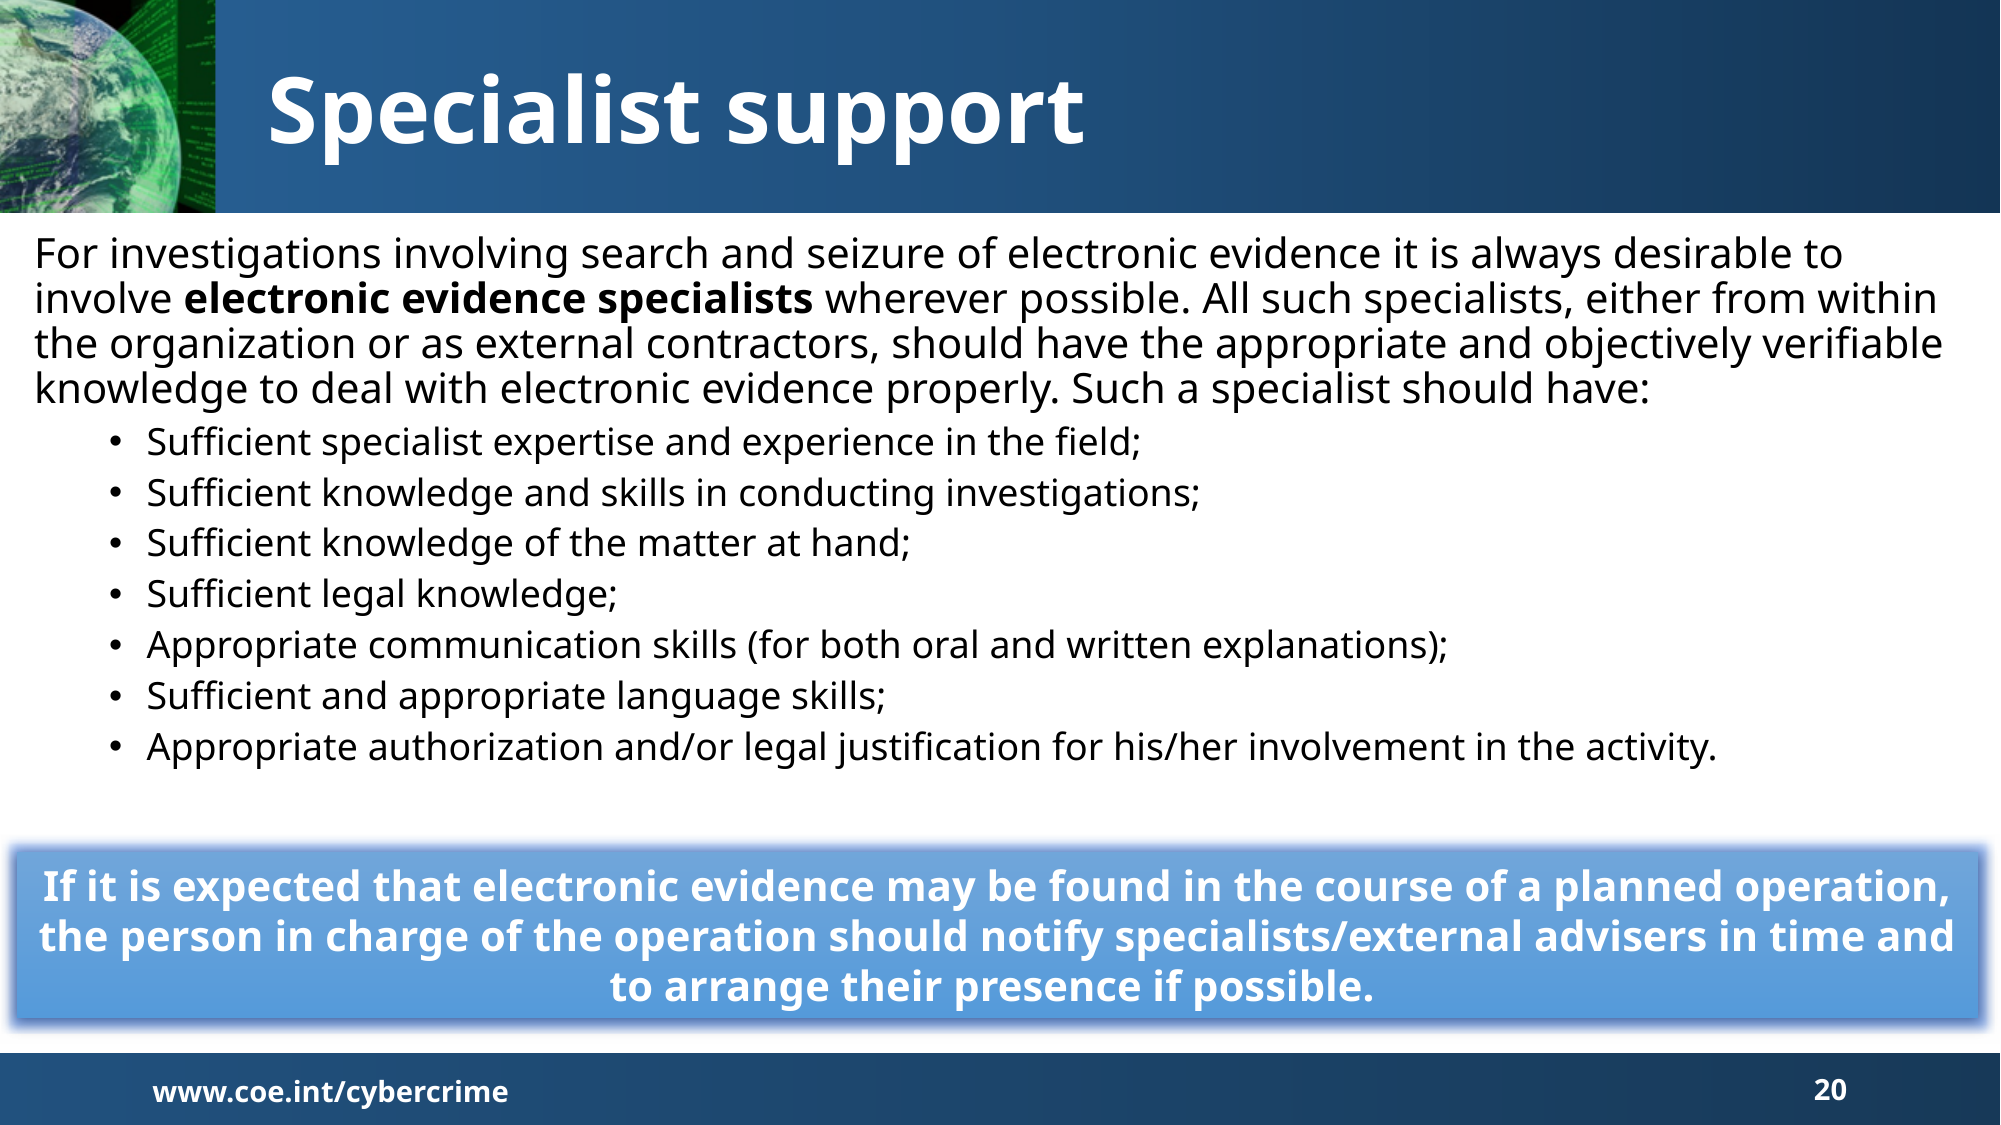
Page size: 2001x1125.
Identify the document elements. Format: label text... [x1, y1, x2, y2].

text_box If it is expected that electronic evidence may be found in the course of a planned operation, the person in charge of the operation should notify specialists/external advisers in time and to arrange their presence if possible. [17, 852, 1978, 1018]
slide_number www.coe.int/cybercrime [137, 1061, 588, 1121]
picture [0, 0, 2000, 213]
title Specialist support [252, 39, 1978, 189]
slide_number 20 [1412, 1061, 1863, 1121]
list For investigations involving search and seizure of electronic evidence it is always desirable to involve electronic evidence specialists wherever possible. All such specialists, either from within the organization or as external contractors, should have the appropriate and objectively verifiable knowledge to deal with electronic evidence properly. Such a specialist should have: Sufficient specialist expertise and experience in the field; Sufficient knowledge and skills in conducting investigations; Sufficient knowledge of the matter at hand; Sufficient legal knowledge; Appropriate communication skills (for both oral and written explanations); Sufficient and appropriate language skills; Appropriate authorization and/or legal justification for his/her involvement in the activity. [19, 224, 1978, 824]
